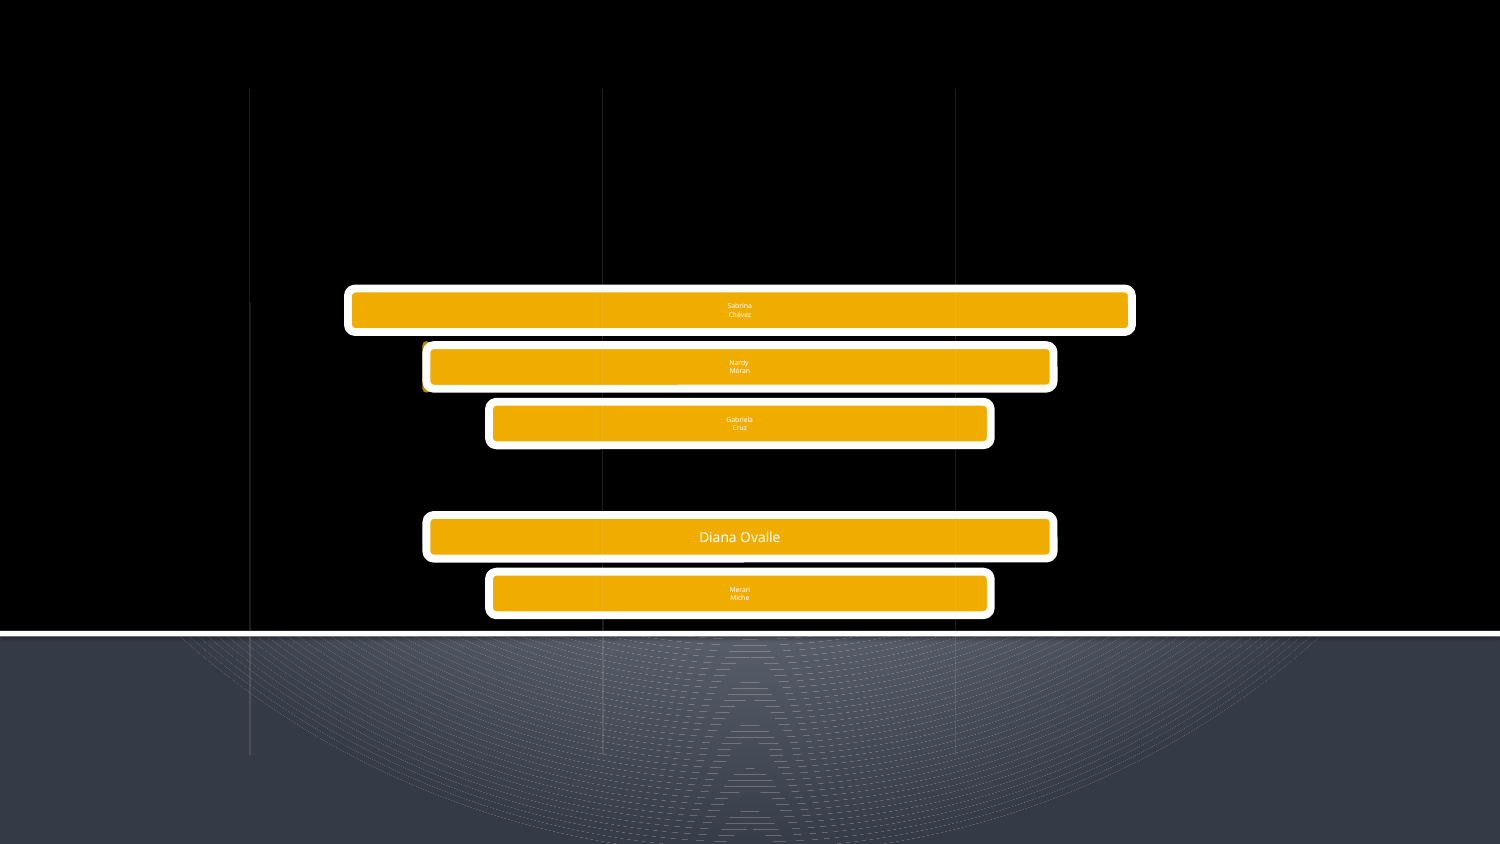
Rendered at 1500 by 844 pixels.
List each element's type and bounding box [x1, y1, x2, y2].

text_box [249, 88, 1250, 756]
